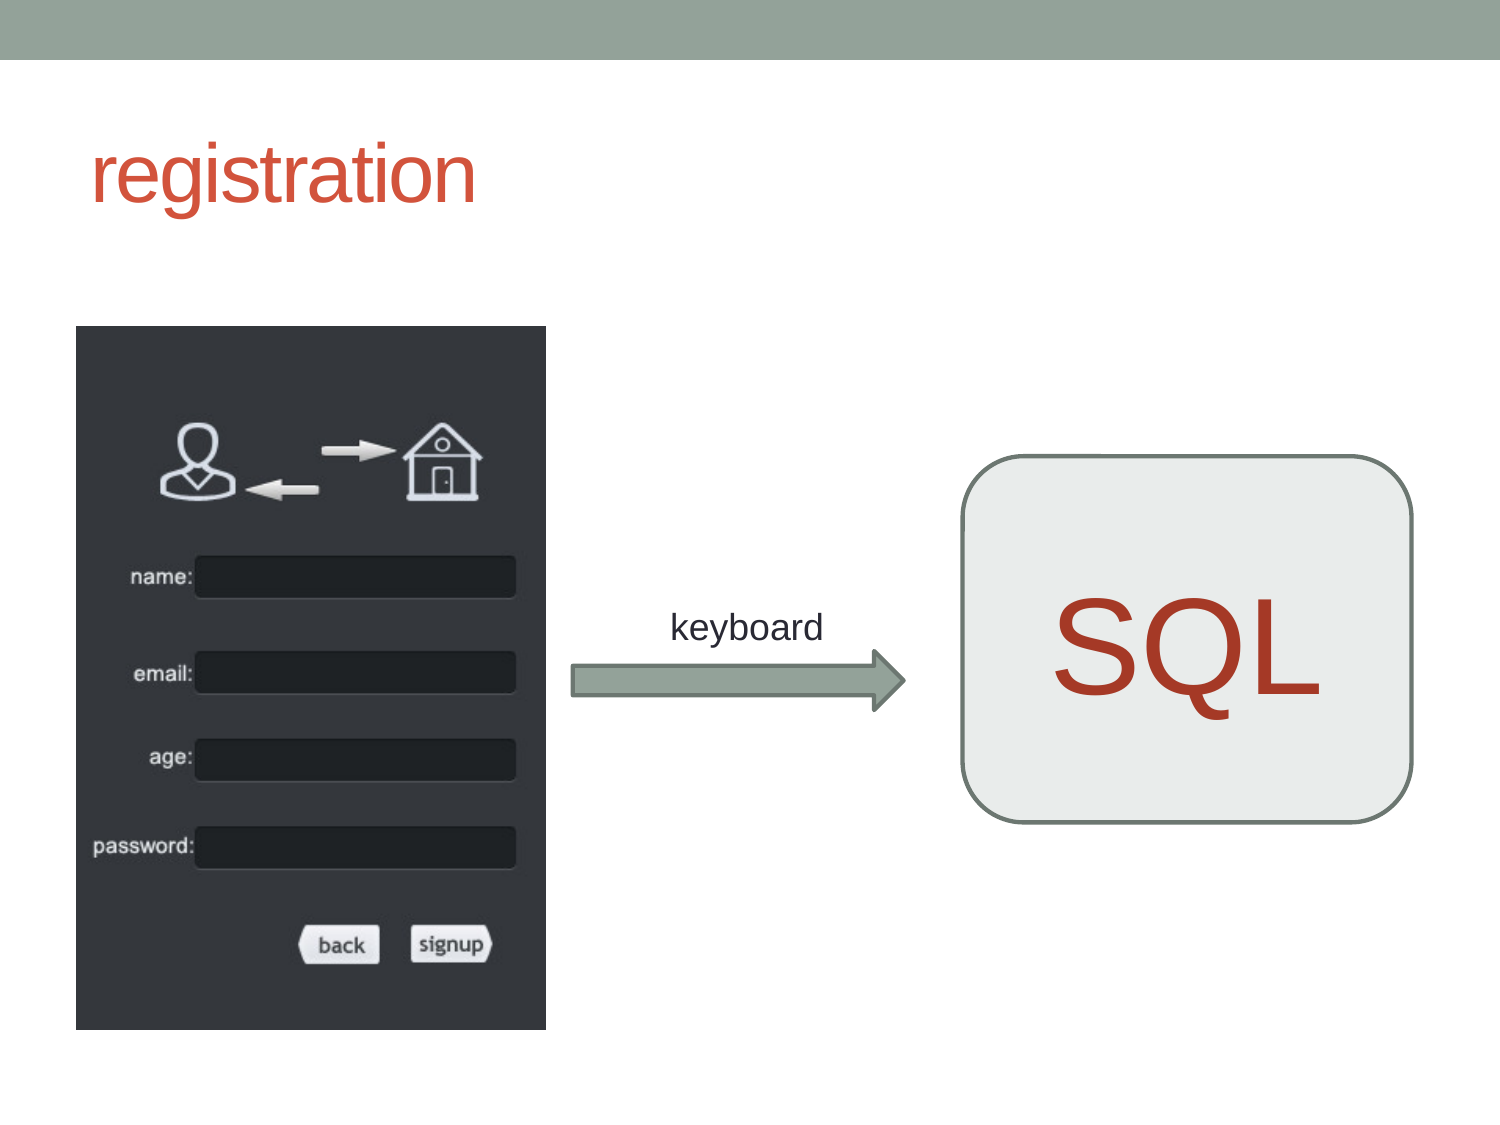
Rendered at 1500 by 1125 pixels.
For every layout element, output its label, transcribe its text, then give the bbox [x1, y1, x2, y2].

title registration [75, 87, 1425, 250]
text_box keyboard [655, 595, 904, 656]
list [76, 325, 546, 1030]
text_box SQL [960, 453, 1414, 825]
text_box [570, 656, 906, 713]
